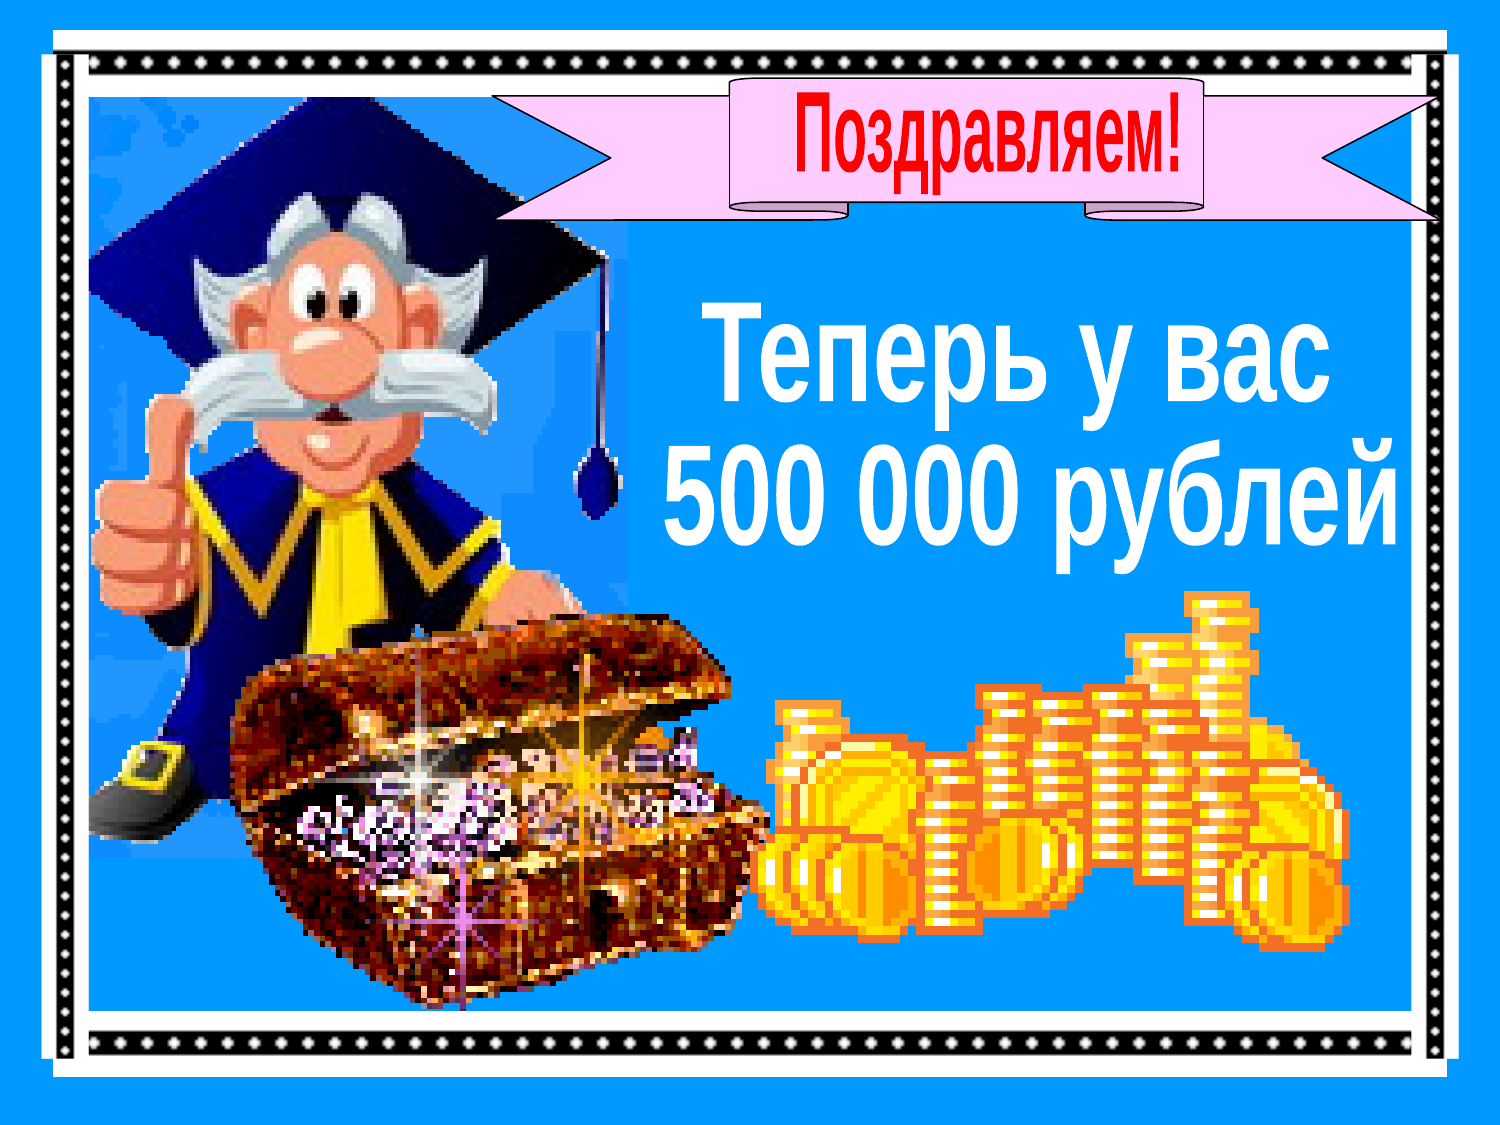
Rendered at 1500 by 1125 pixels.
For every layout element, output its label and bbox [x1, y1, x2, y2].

picture [0, 30, 1500, 1078]
text_box [633, 105, 1441, 221]
text_box [229, 550, 1377, 1009]
